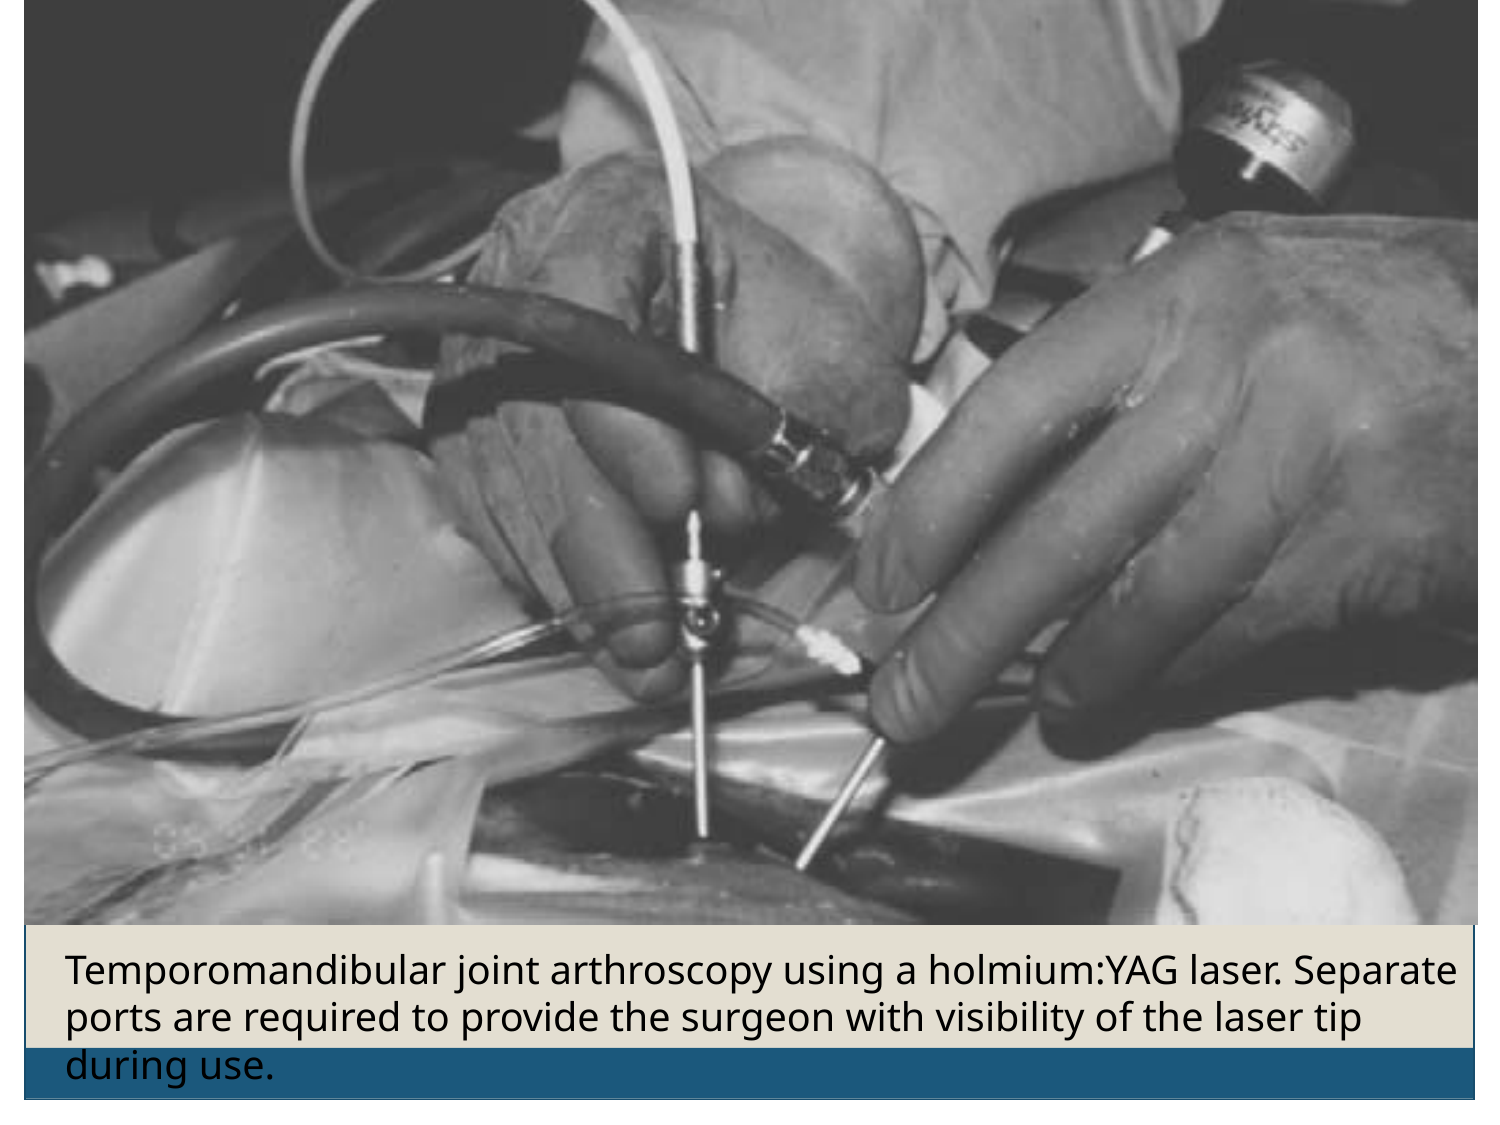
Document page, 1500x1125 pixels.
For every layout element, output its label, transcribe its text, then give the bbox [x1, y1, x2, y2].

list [24, 0, 1478, 926]
text_box Temporomandibular joint arthroscopy using a holmium:YAG laser. Separate ports are required to provide the surgeon with visibility of the laser tip during use. [50, 937, 1500, 1095]
